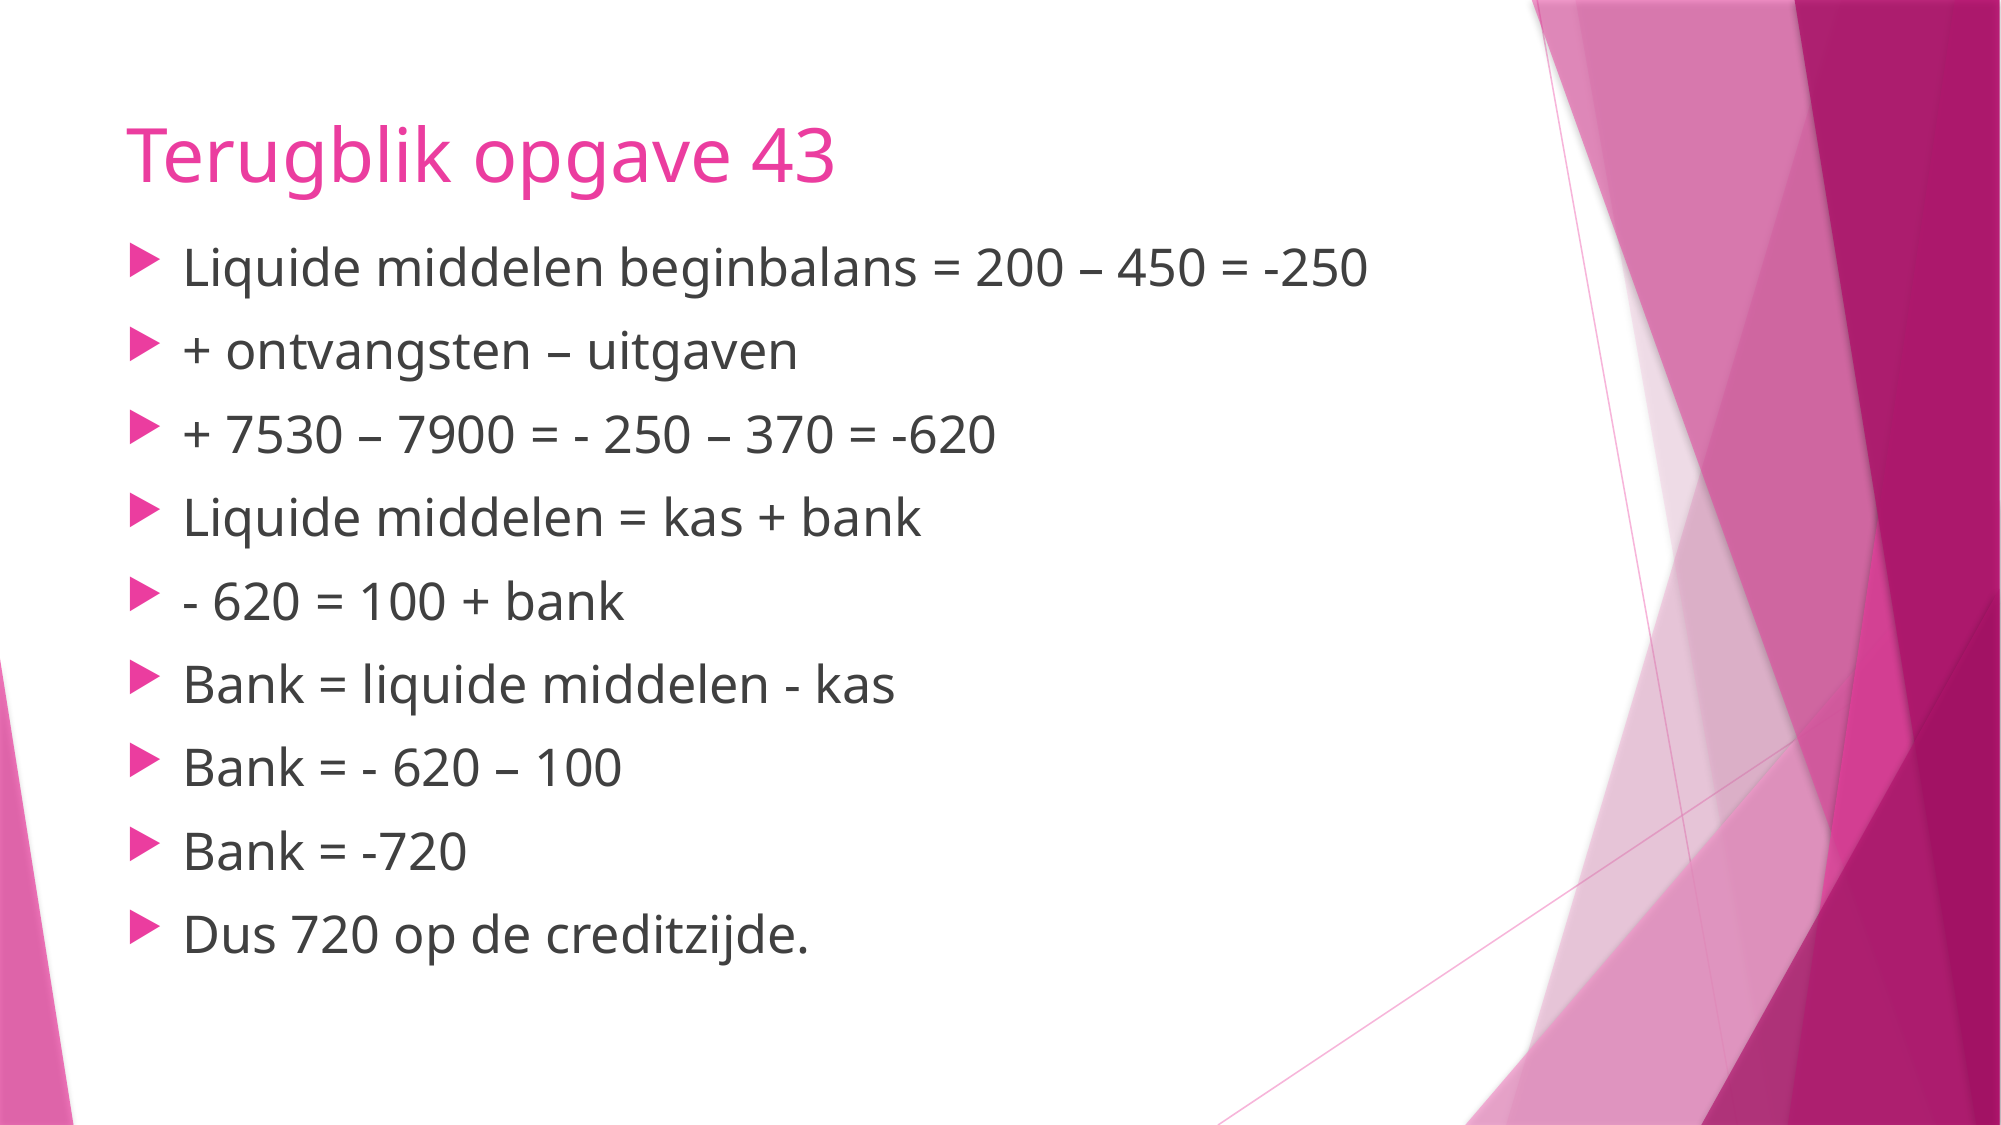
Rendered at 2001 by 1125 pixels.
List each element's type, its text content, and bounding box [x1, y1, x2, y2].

title Terugblik opgave 43 [111, 99, 1522, 227]
list Liquide middelen beginbalans = 200 – 450 = -250 + ontvangsten – uitgaven + 7530 – 7900 = - 250 – 370 = -620 Liquide middelen = kas + bank - 620 = 100 + bank Bank = liquide middelen - kas Bank = - 620 – 100 Bank = -720 Dus 720 op de creditzijde. [111, 227, 1522, 991]
